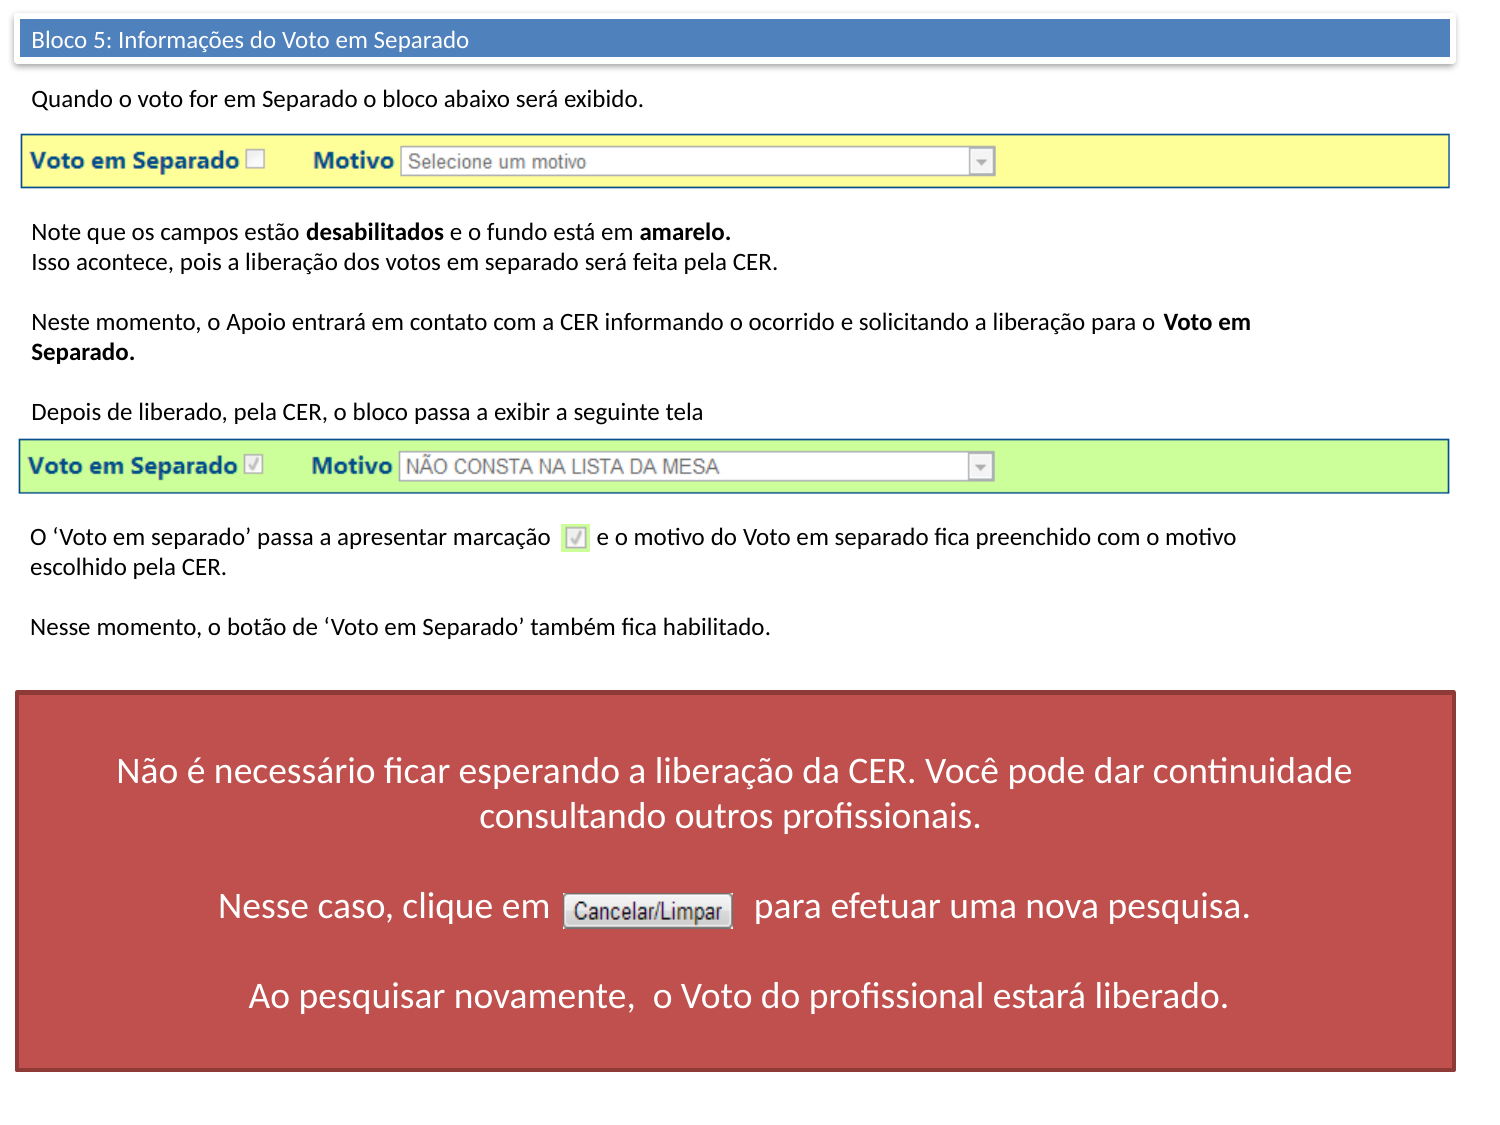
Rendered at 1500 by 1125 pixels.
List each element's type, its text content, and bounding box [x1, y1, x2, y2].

picture [15, 128, 1453, 193]
text_box Note que os campos estão desabilitados e o fundo está em amarelo. Isso acontece, pois a liberação dos votos em separado será feita pela CER. Neste momento, o Apoio entrará em contato com a CER informando o ocorrido e solicitando a liberação para o Voto em Separado. Depois de liberado, pela CER, o bloco passa a exibir a seguinte tela [16, 208, 1305, 433]
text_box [16, 692, 1454, 1071]
text_box Quando o voto for em Separado o bloco abaixo será exibido. [16, 75, 1305, 121]
text_box Bloco 5: Informações do Voto em Separado [14, 13, 1456, 64]
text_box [15, 436, 1454, 650]
